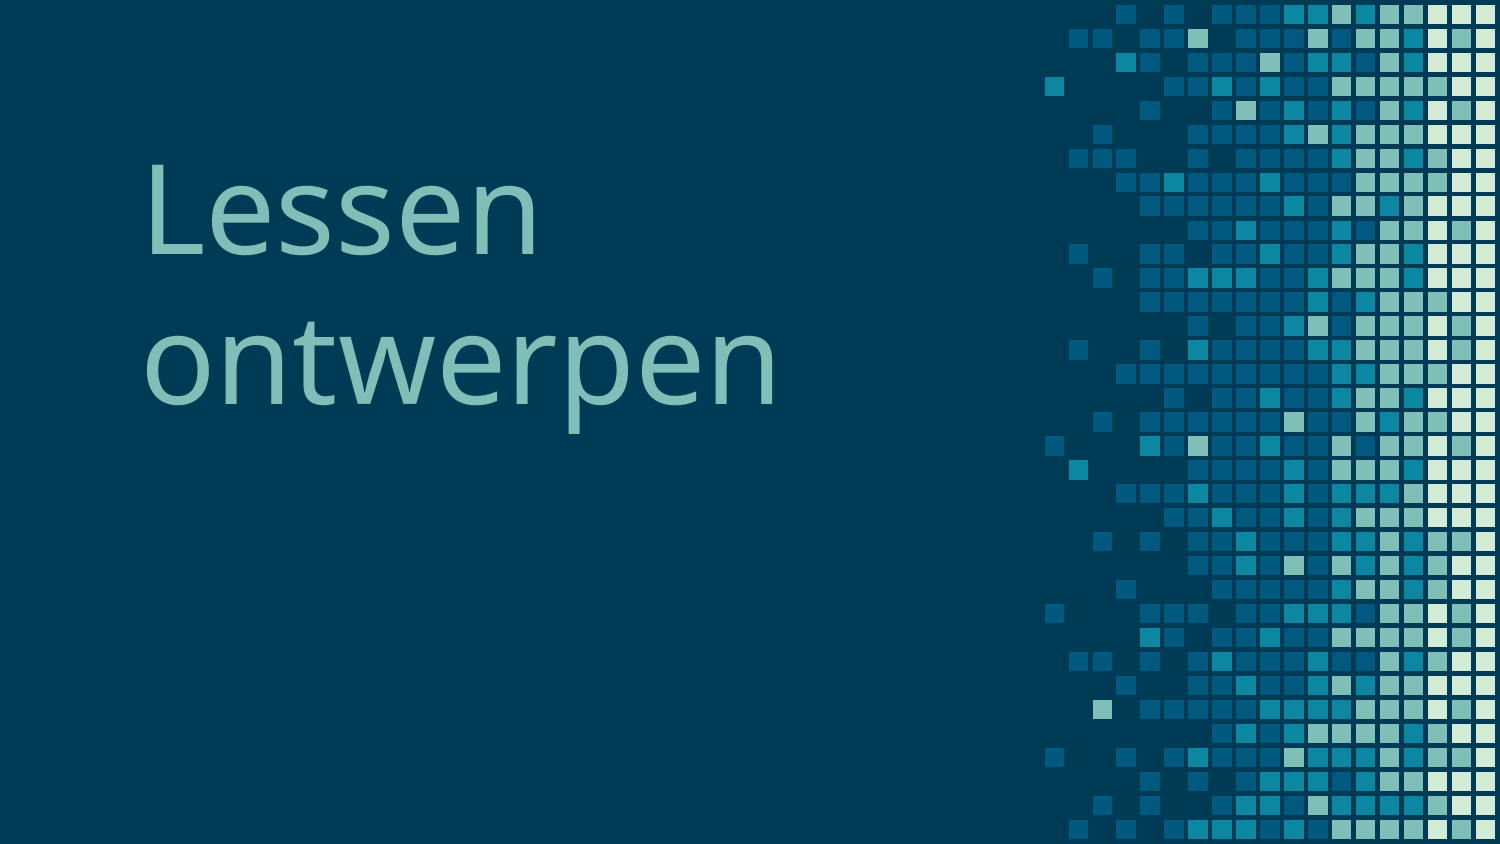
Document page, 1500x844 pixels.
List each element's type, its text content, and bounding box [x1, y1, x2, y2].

picture [642, 336, 699, 405]
picture [716, 336, 772, 403]
picture [517, 336, 555, 403]
picture [295, 322, 334, 405]
picture [147, 336, 208, 405]
picture [569, 336, 627, 433]
picture [340, 337, 434, 403]
picture [443, 336, 500, 405]
title Lessen ontwerpen [125, 114, 1011, 305]
picture [226, 336, 282, 403]
